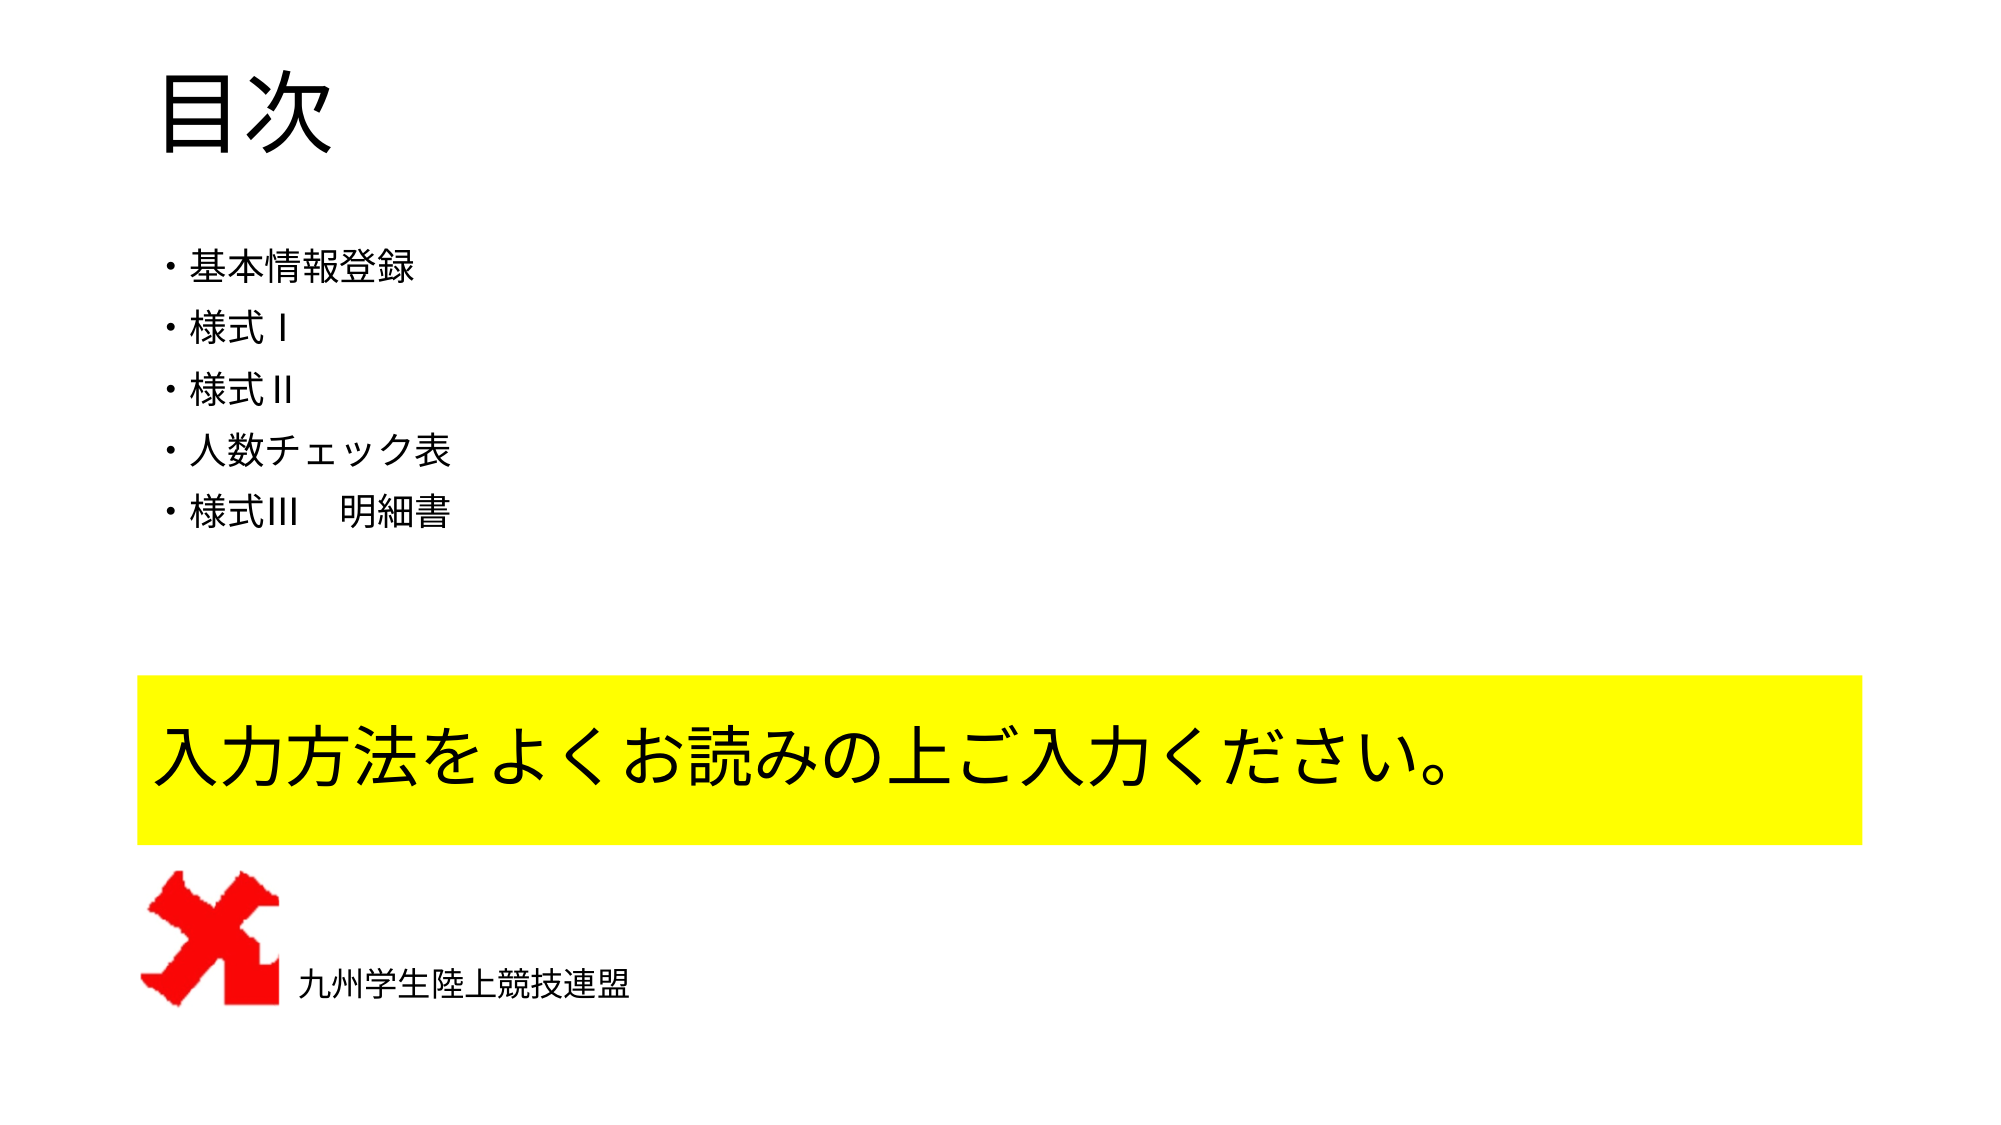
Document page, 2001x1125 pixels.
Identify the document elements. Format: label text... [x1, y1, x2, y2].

list ・基本情報登録 ・様式Ⅰ ・様式Ⅱ ・人数チェック表 ・様式Ⅲ 明細書 [137, 240, 1863, 613]
text_box 入力方法をよくお読みの上ご入力ください。 [137, 675, 1863, 846]
title 目次 [137, 59, 1863, 174]
picture [137, 863, 284, 1014]
